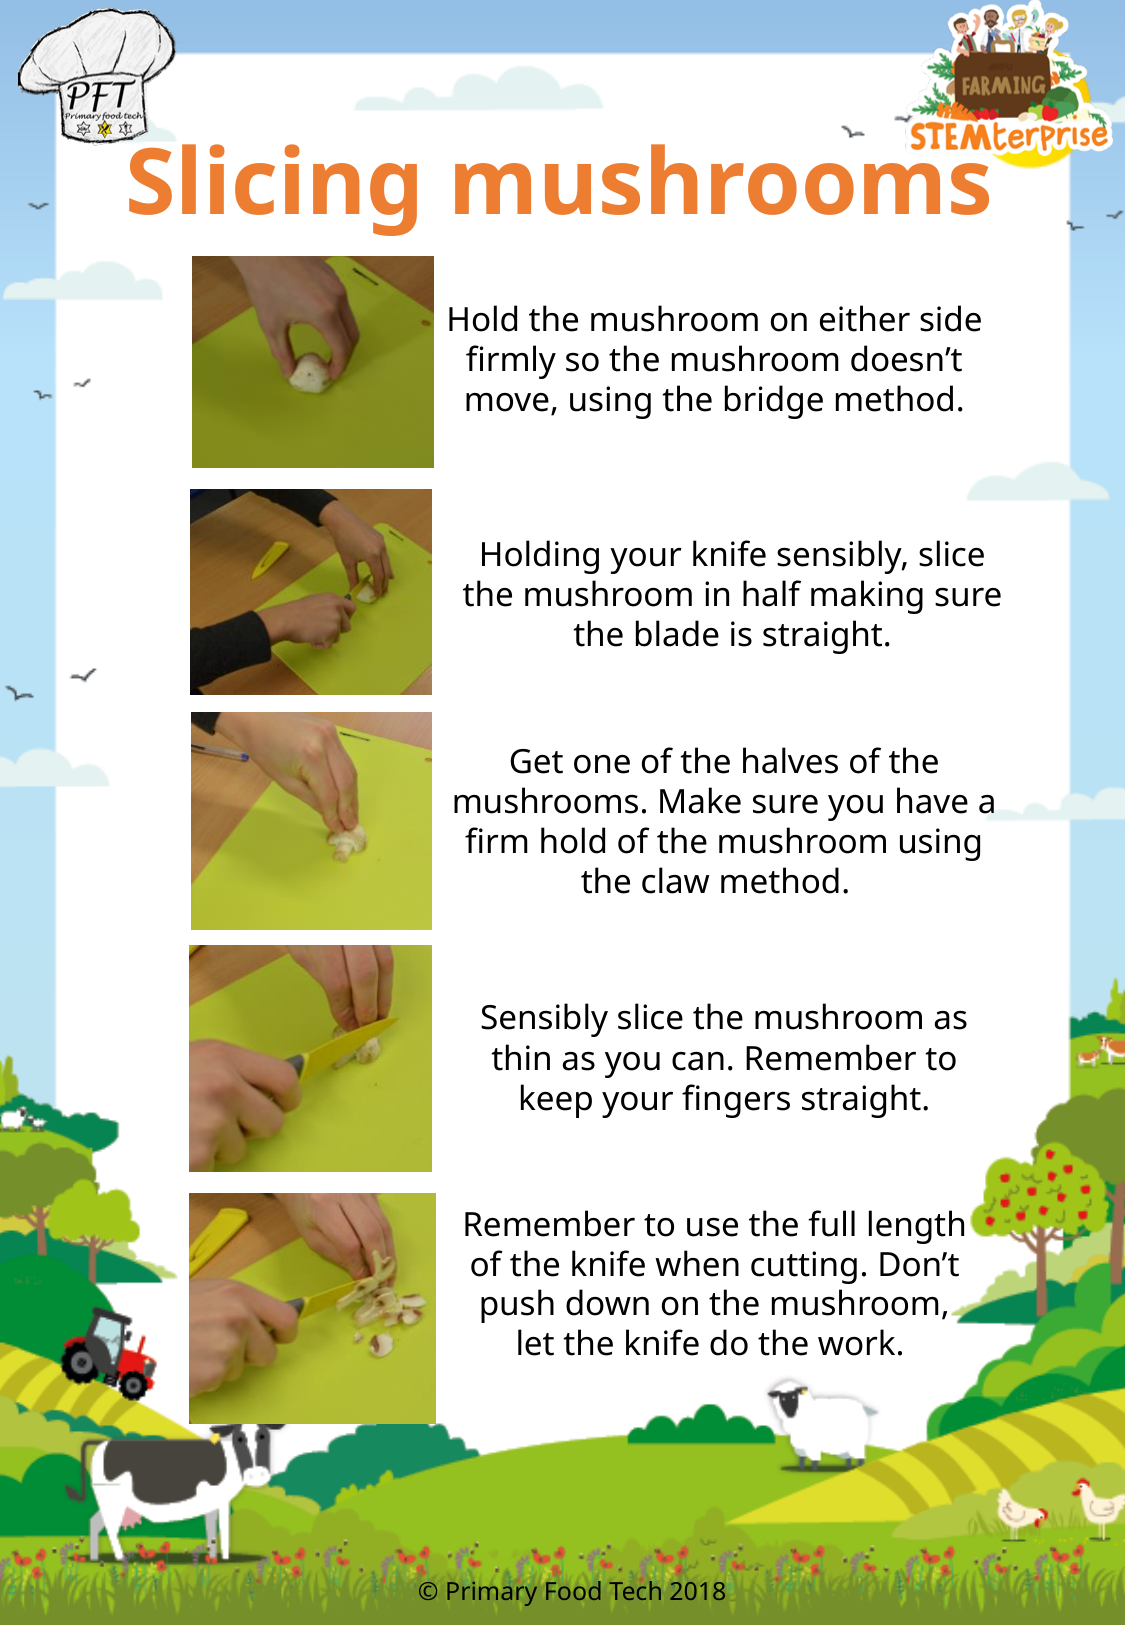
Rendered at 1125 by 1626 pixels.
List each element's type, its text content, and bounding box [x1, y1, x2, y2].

text_box [29, 262, 761, 1127]
text_box Remember to use the full length of the knife when cutting. Don’t push down on the mushroom, let the knife do the work. [439, 1193, 990, 1372]
text_box Slicing mushrooms [16, 92, 1103, 263]
picture [0, 0, 1125, 1625]
text_box Sensibly slice the mushroom as thin as you can. Remember to keep your fingers straight. [434, 987, 1015, 1127]
text_box Holding your knife sensibly, slice the mushroom in half making sure the blade is straight. [433, 523, 1033, 663]
text_box © Primary Food Tech 2018 [137, 1568, 1008, 1613]
text_box Get one of the halves of the mushrooms. Make sure you have a firm hold of the mushroom using the claw method. [432, 730, 1025, 910]
text_box Hold the mushroom on either side firmly so the mushroom doesn’t move, using the bridge method. [434, 288, 1015, 428]
